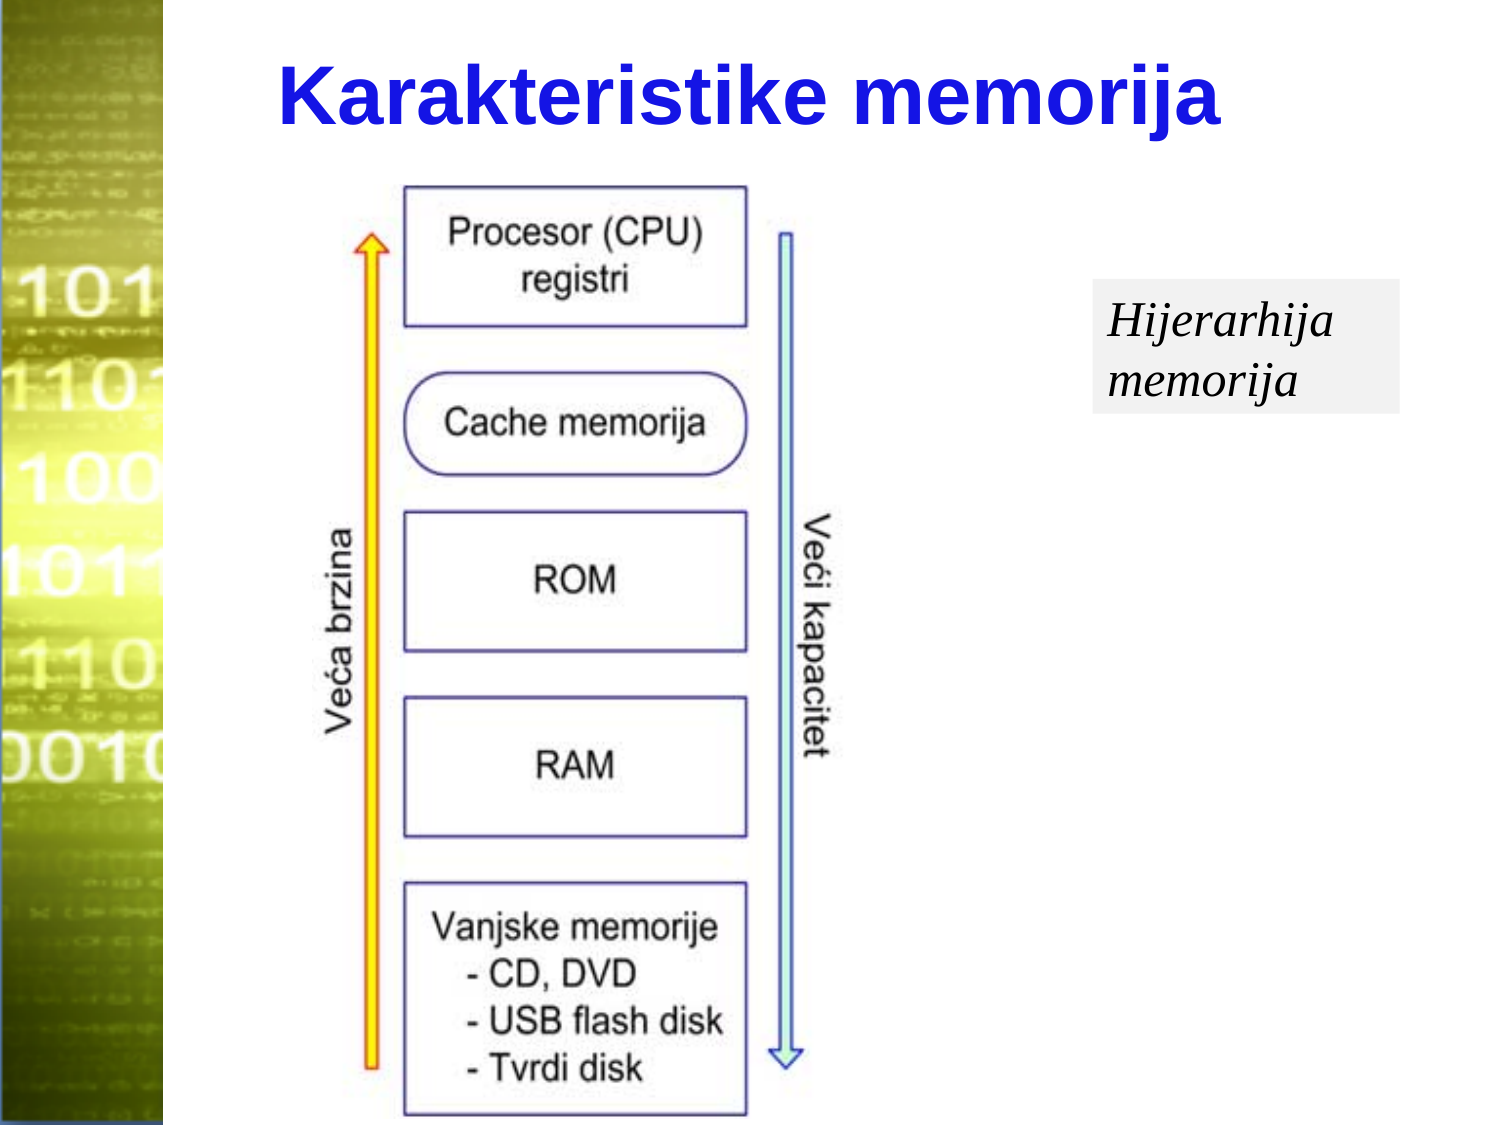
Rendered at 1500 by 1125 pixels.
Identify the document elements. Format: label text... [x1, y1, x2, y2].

picture [312, 184, 845, 1119]
title Karakteristike memorija [166, 44, 1426, 138]
text_box Hijerarhija memorija [1092, 278, 1400, 414]
picture [0, 0, 163, 1125]
